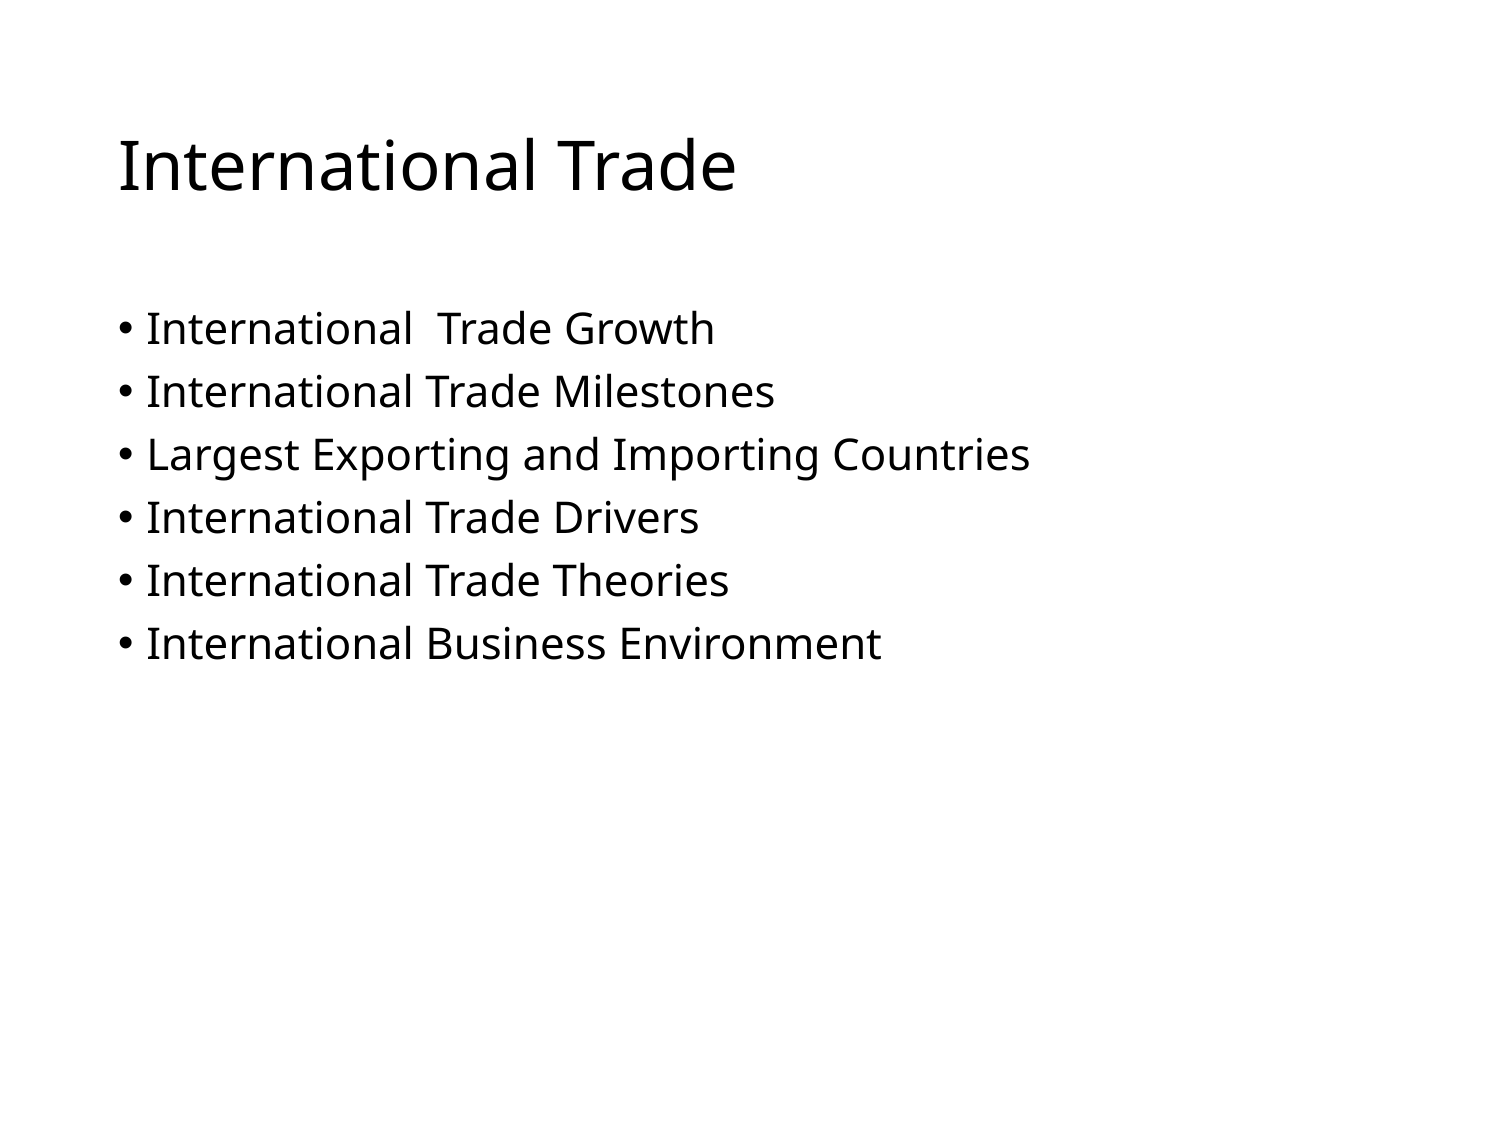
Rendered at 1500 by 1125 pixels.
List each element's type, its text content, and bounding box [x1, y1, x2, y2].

list International Trade Growth International Trade Milestones Largest Exporting and Importing Countries International Trade Drivers International Trade Theories International Business Environment [103, 299, 1397, 1014]
title International Trade [103, 59, 1397, 278]
